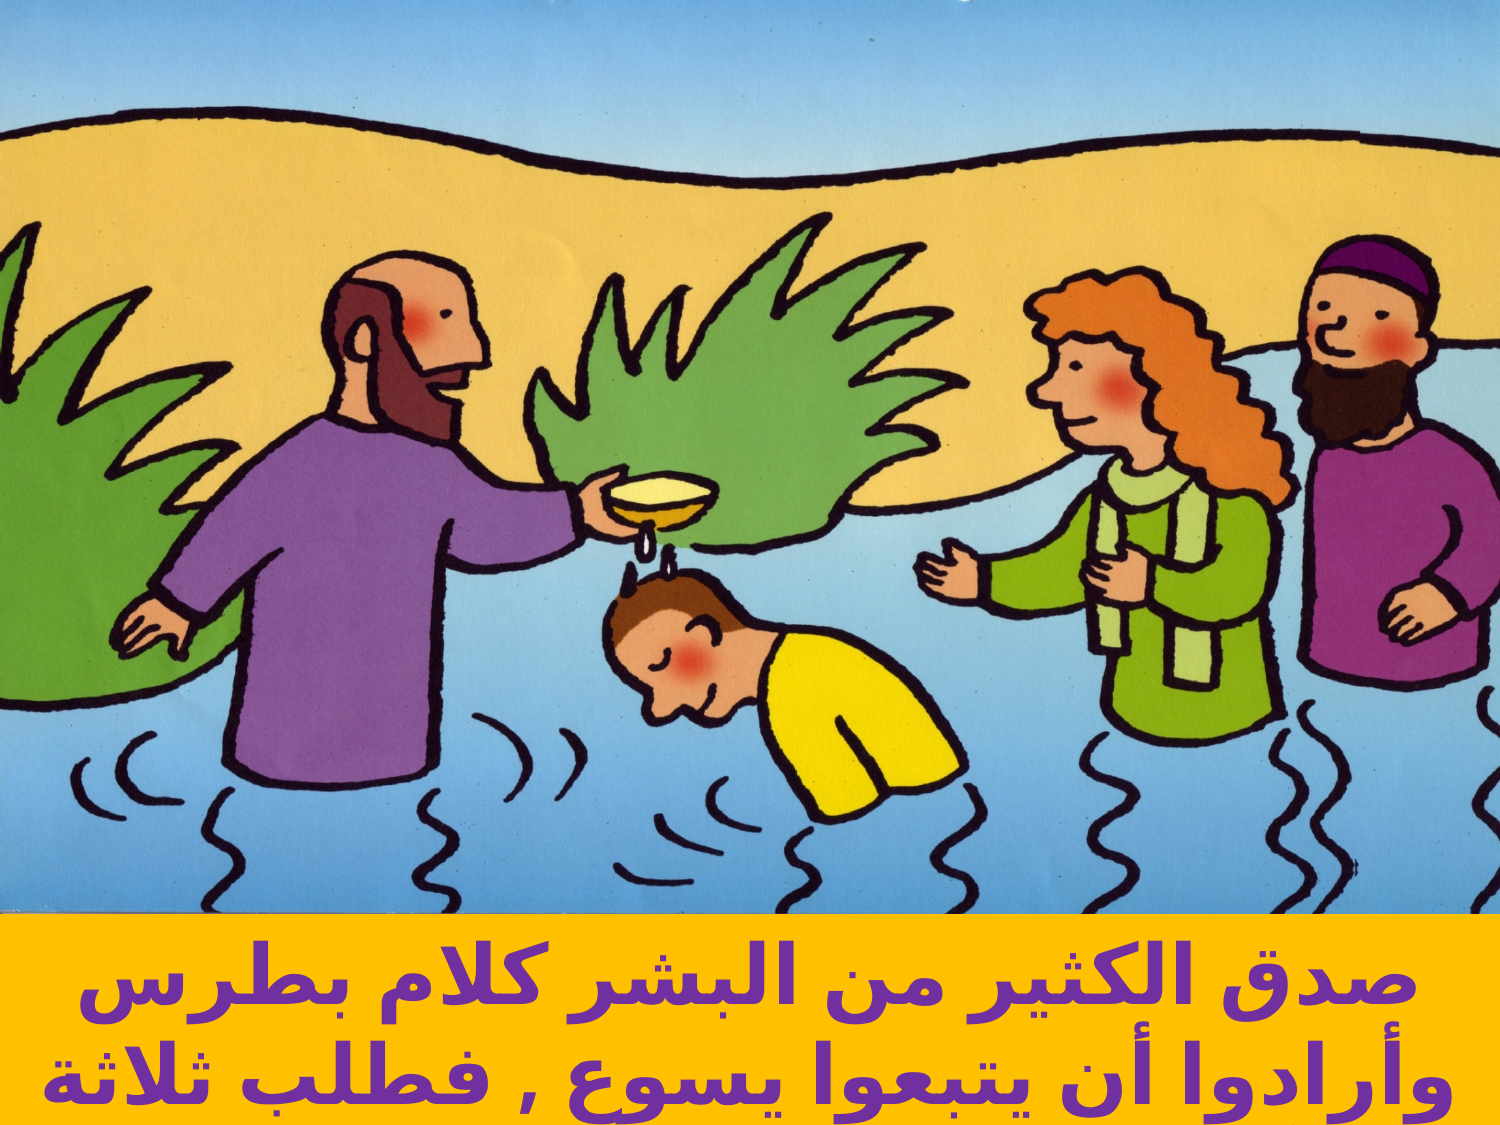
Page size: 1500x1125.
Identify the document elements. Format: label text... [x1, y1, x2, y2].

picture [0, 0, 1500, 915]
text_box صدق الكثير من البشر كلام بطرس وأرادوا أن يتبعوا يسوع , فطلب ثلاثة آلاف منهم ان يعمدهم التلاميذ ... [0, 921, 1500, 1125]
